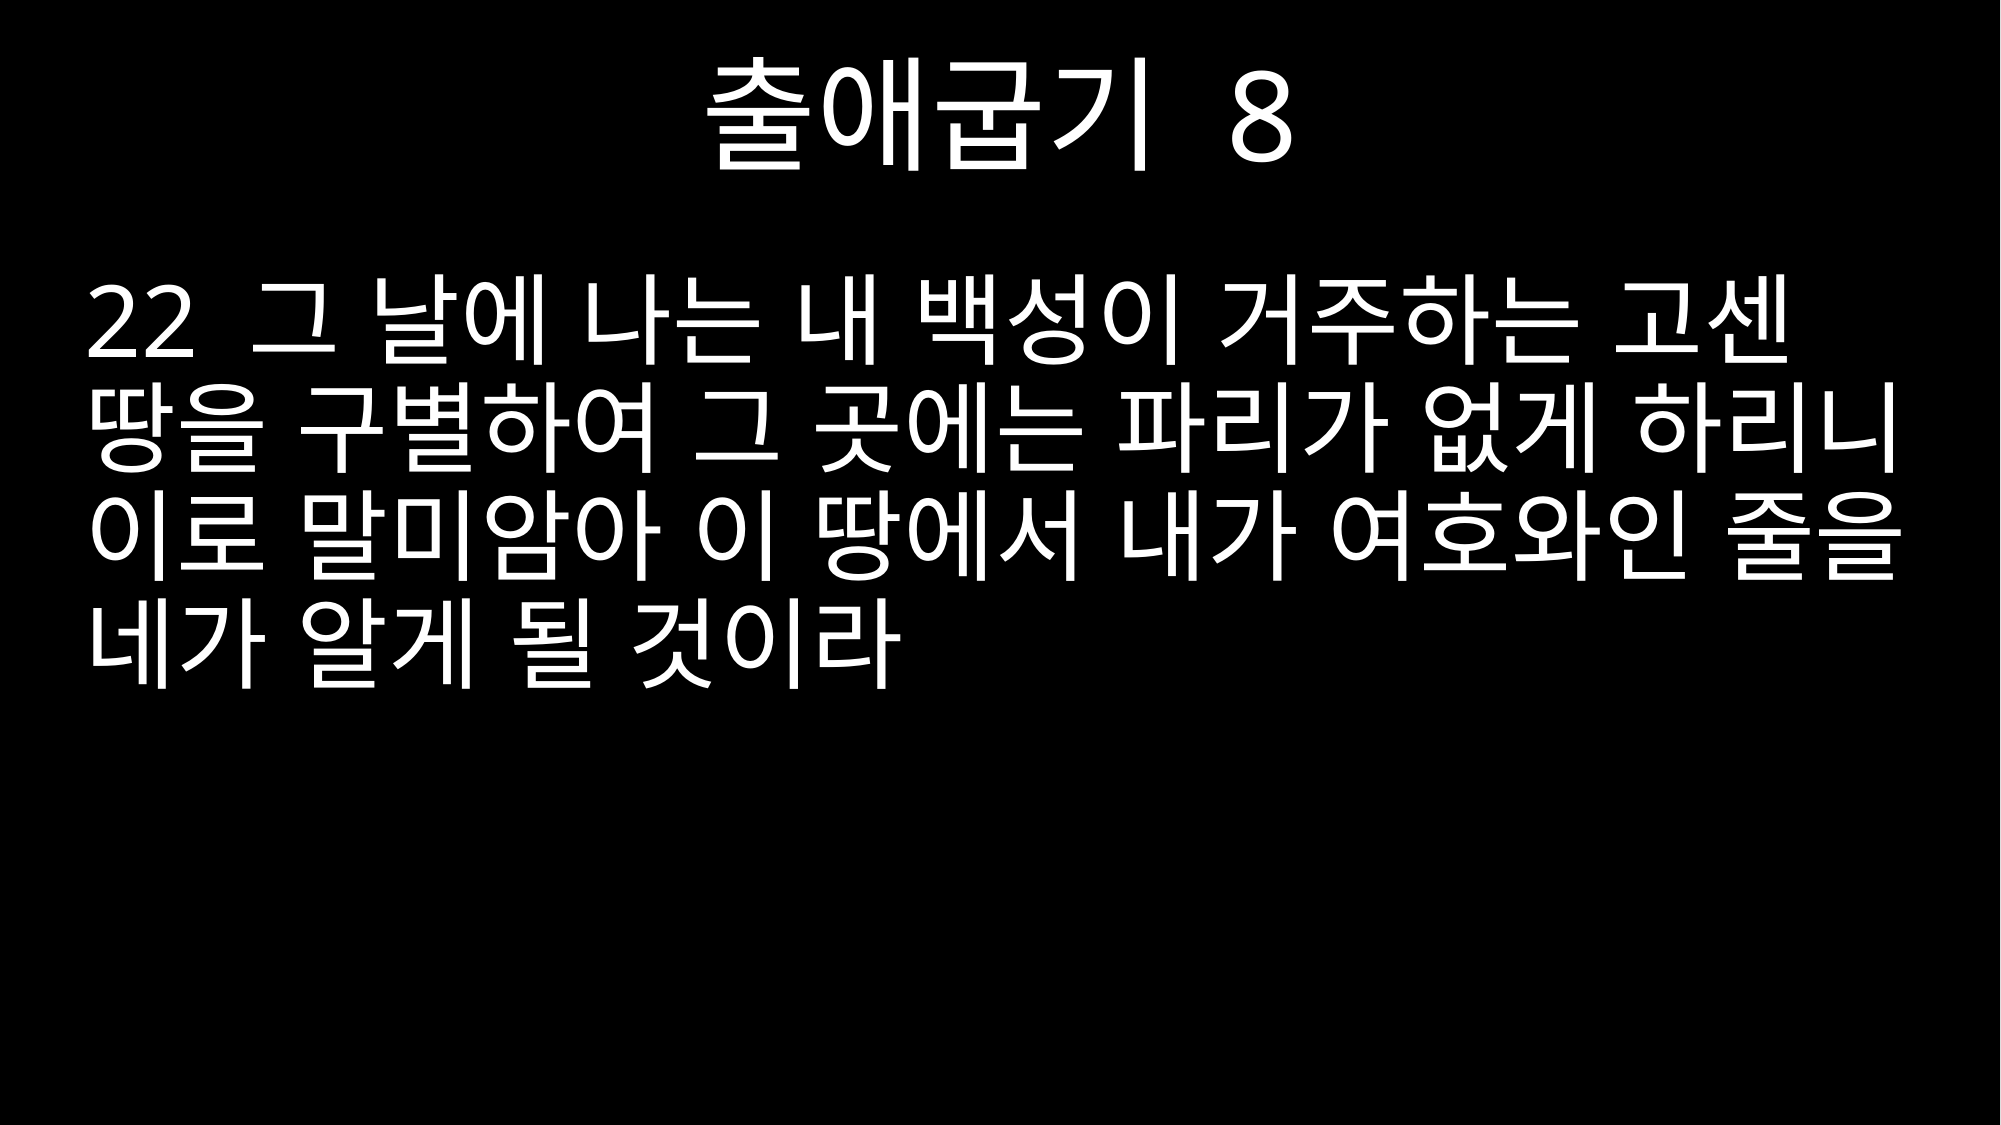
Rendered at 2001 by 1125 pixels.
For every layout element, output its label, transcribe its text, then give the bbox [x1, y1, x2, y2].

list 22 그 날에 나는 내 백성이 거주하는 고센 땅을 구별하여 그 곳에는 파리가 없게 하리니 이로 말미암아 이 땅에서 내가 여호와인 줄을 네가 알게 될 것이라 [69, 263, 1953, 423]
footer 출애굽기 8 [0, 32, 2000, 192]
picture [0, 0, 2001, 1125]
